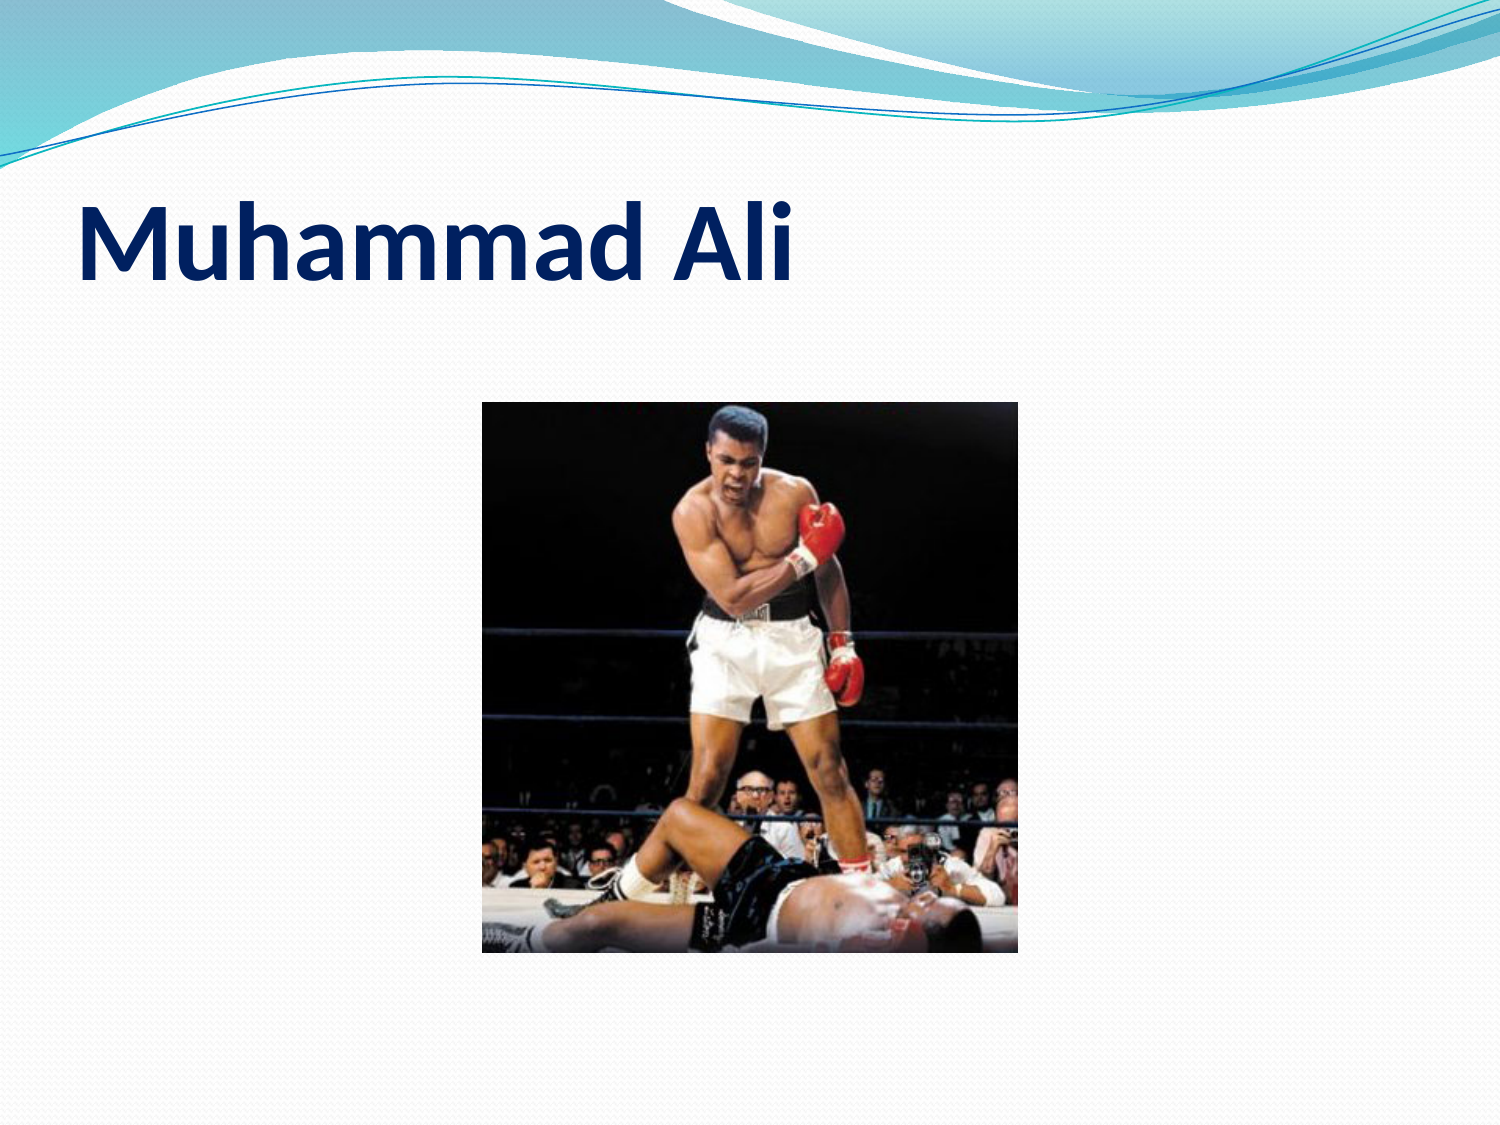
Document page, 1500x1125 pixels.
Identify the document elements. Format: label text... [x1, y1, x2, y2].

title Muhammad Ali [75, 115, 1425, 303]
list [482, 402, 1018, 953]
